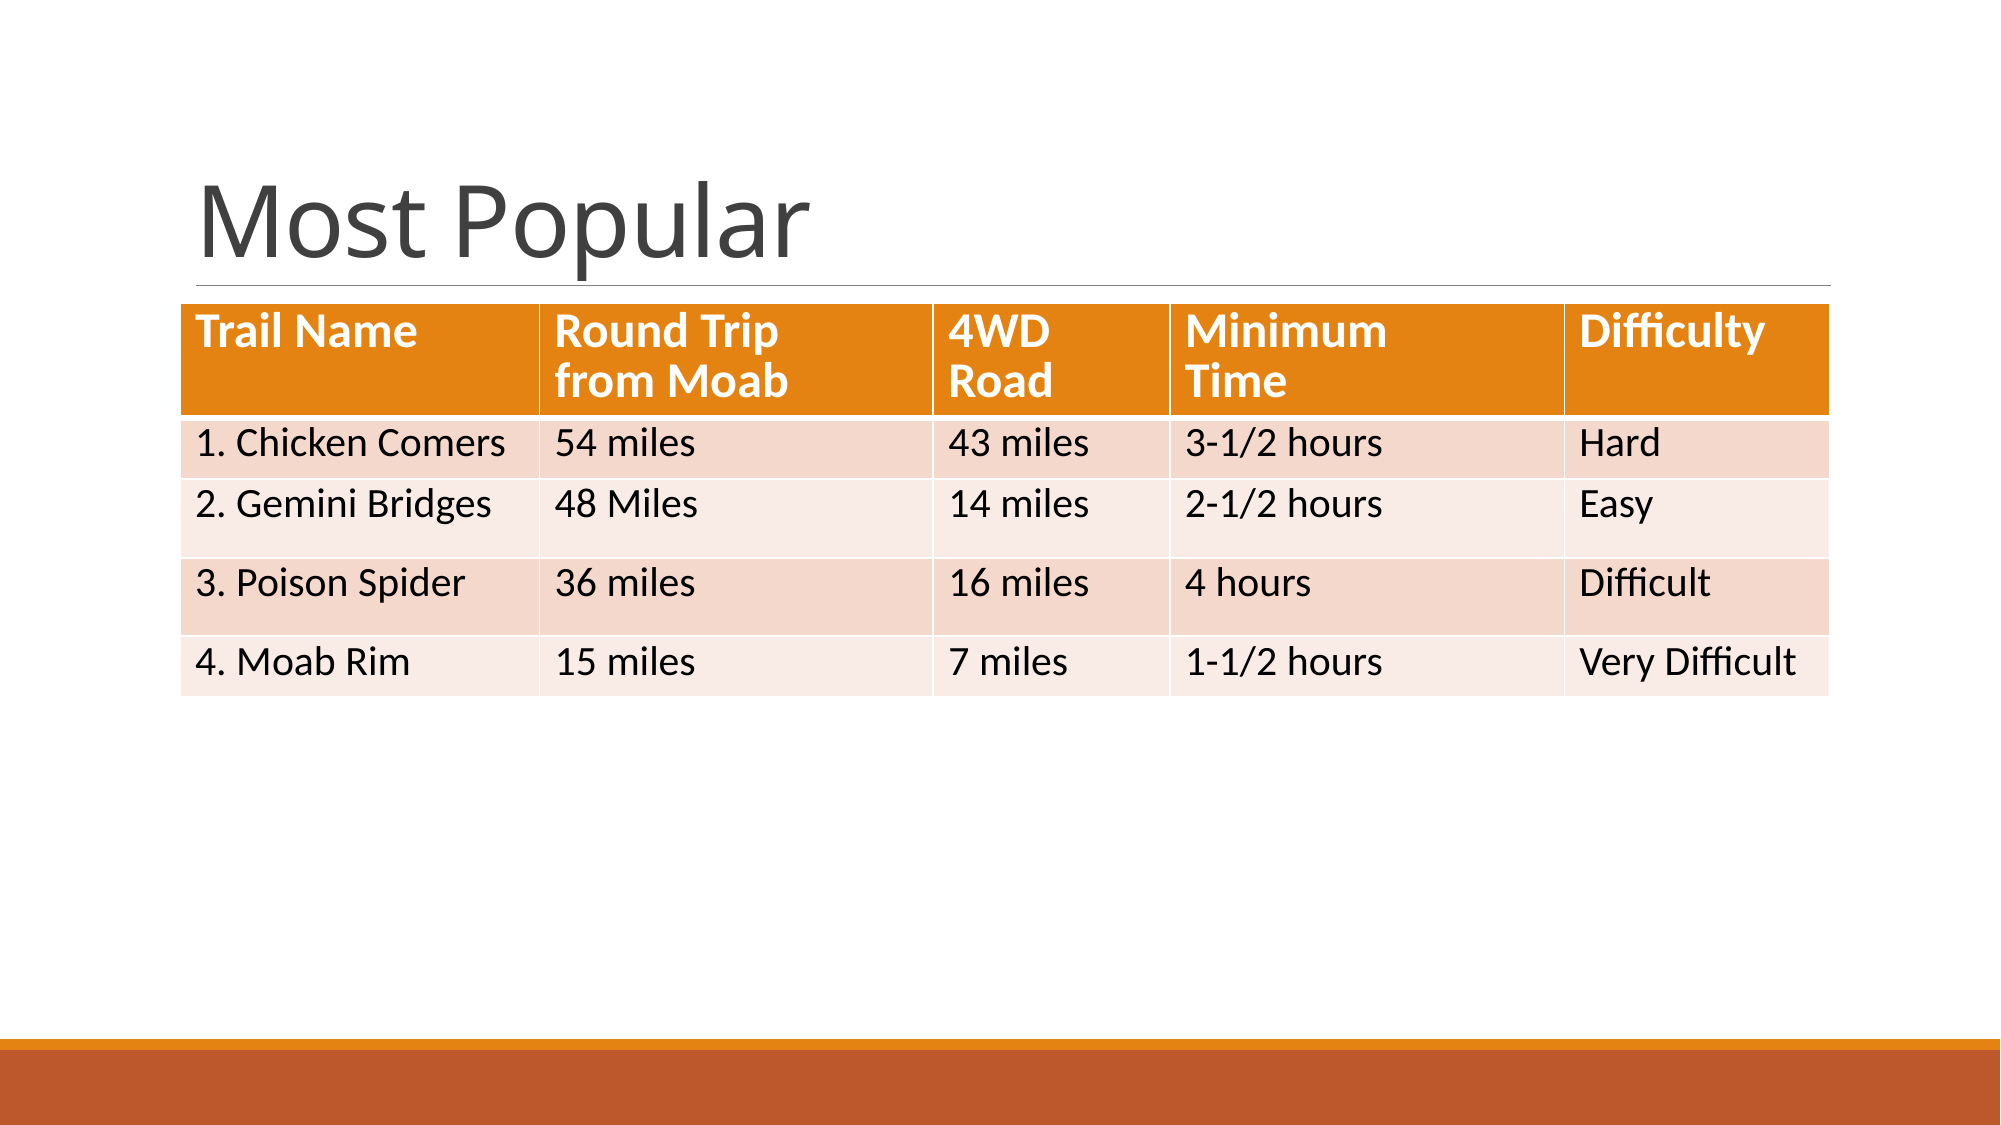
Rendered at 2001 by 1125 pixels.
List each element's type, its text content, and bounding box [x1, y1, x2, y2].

table_header Difficulty [1565, 304, 1829, 415]
table_cell 48 Miles [540, 480, 932, 557]
table_cell 3-1/2 hours [1171, 421, 1564, 478]
table_cell 54 miles [540, 421, 932, 478]
table_cell 2-1/2 hours [1171, 480, 1564, 557]
table_header Trail Name [181, 304, 539, 415]
table_cell 16 miles [934, 559, 1169, 635]
table_cell Very Difficult [1565, 637, 1829, 696]
table_header Minimum Time [1171, 304, 1564, 415]
table_cell 7 miles [934, 637, 1169, 696]
table_cell 15 miles [540, 637, 932, 696]
table_cell 1-1/2 hours [1171, 637, 1564, 696]
table_cell 4 hours [1171, 559, 1564, 635]
table_cell 3. Poison Spider [181, 559, 539, 635]
table_header Round Trip from Moab [540, 304, 932, 415]
table_cell 2. Gemini Bridges [181, 480, 539, 557]
title Most Popular [180, 47, 1830, 285]
table_cell Hard [1565, 421, 1829, 478]
table_cell Easy [1565, 480, 1829, 557]
table_cell 1. Chicken Comers [181, 421, 539, 478]
table_cell 36 miles [540, 559, 932, 635]
table_cell 43 miles [934, 421, 1169, 478]
table_cell Difficult [1565, 559, 1829, 635]
table_cell 4. Moab Rim [181, 637, 539, 696]
table_header 4WD Road [934, 304, 1169, 415]
table_cell 14 miles [934, 480, 1169, 557]
